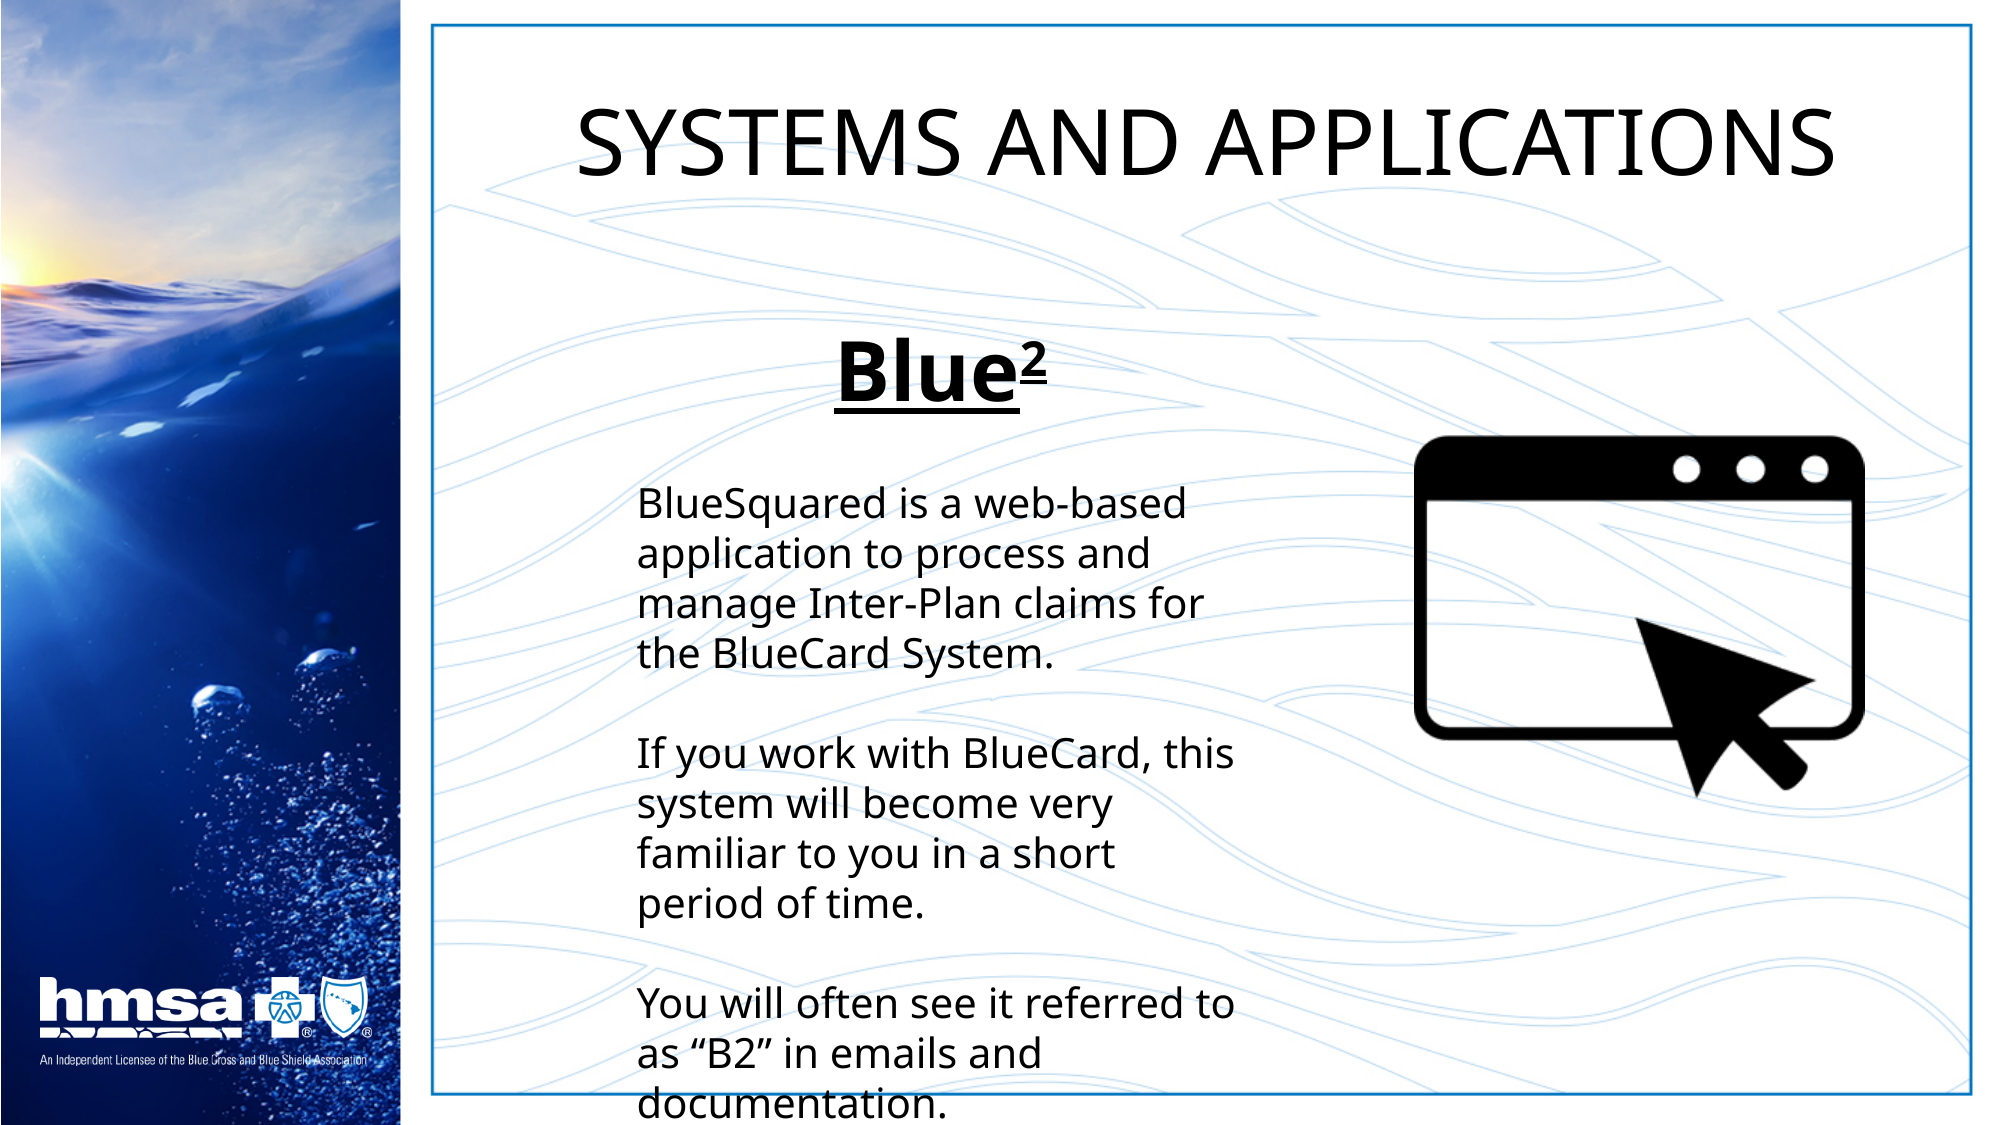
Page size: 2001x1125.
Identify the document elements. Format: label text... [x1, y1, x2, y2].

list Blue2 [603, 310, 1279, 474]
picture [1, 0, 1999, 1125]
title SYSTEMS AND APPLICATIONS [476, 45, 1939, 233]
text_box BlueSquared is a web-based application to process and manage Inter-Plan claims for the BlueCard System. If you work with BlueCard, this system will become very familiar to you in a short period of time. You will often see it referred to as “B2” in emails and documentation. [621, 469, 1260, 1125]
